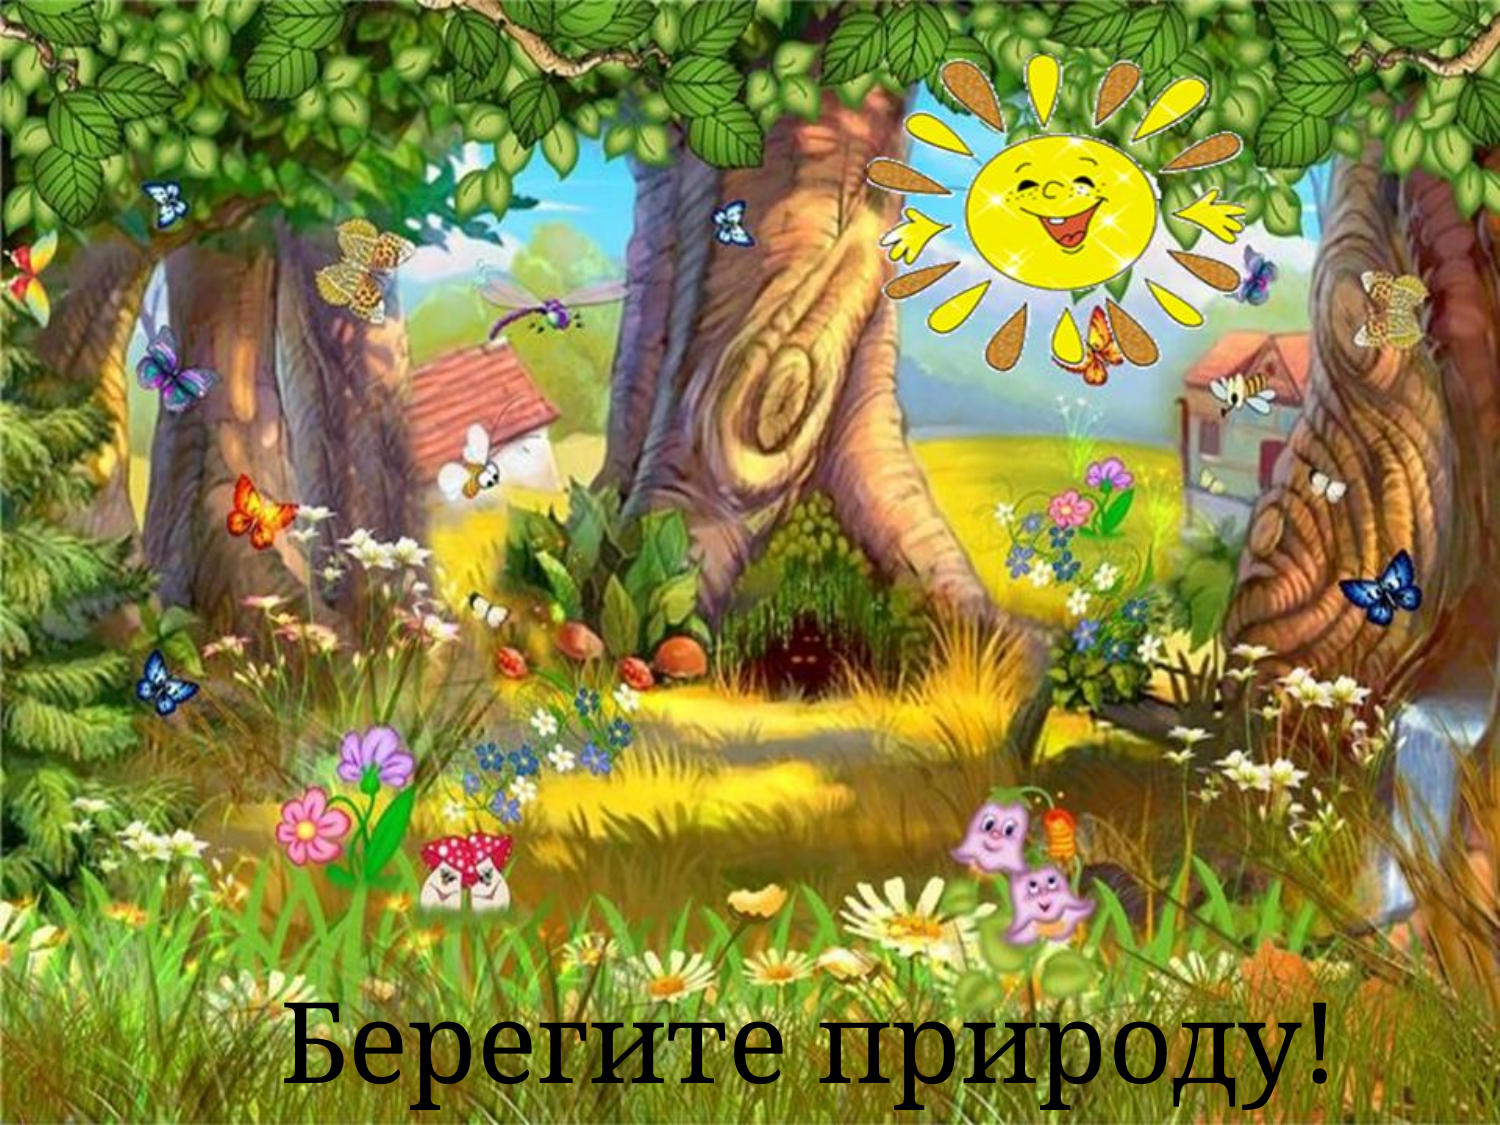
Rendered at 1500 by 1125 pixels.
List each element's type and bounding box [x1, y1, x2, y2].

list [0, 0, 1500, 1125]
